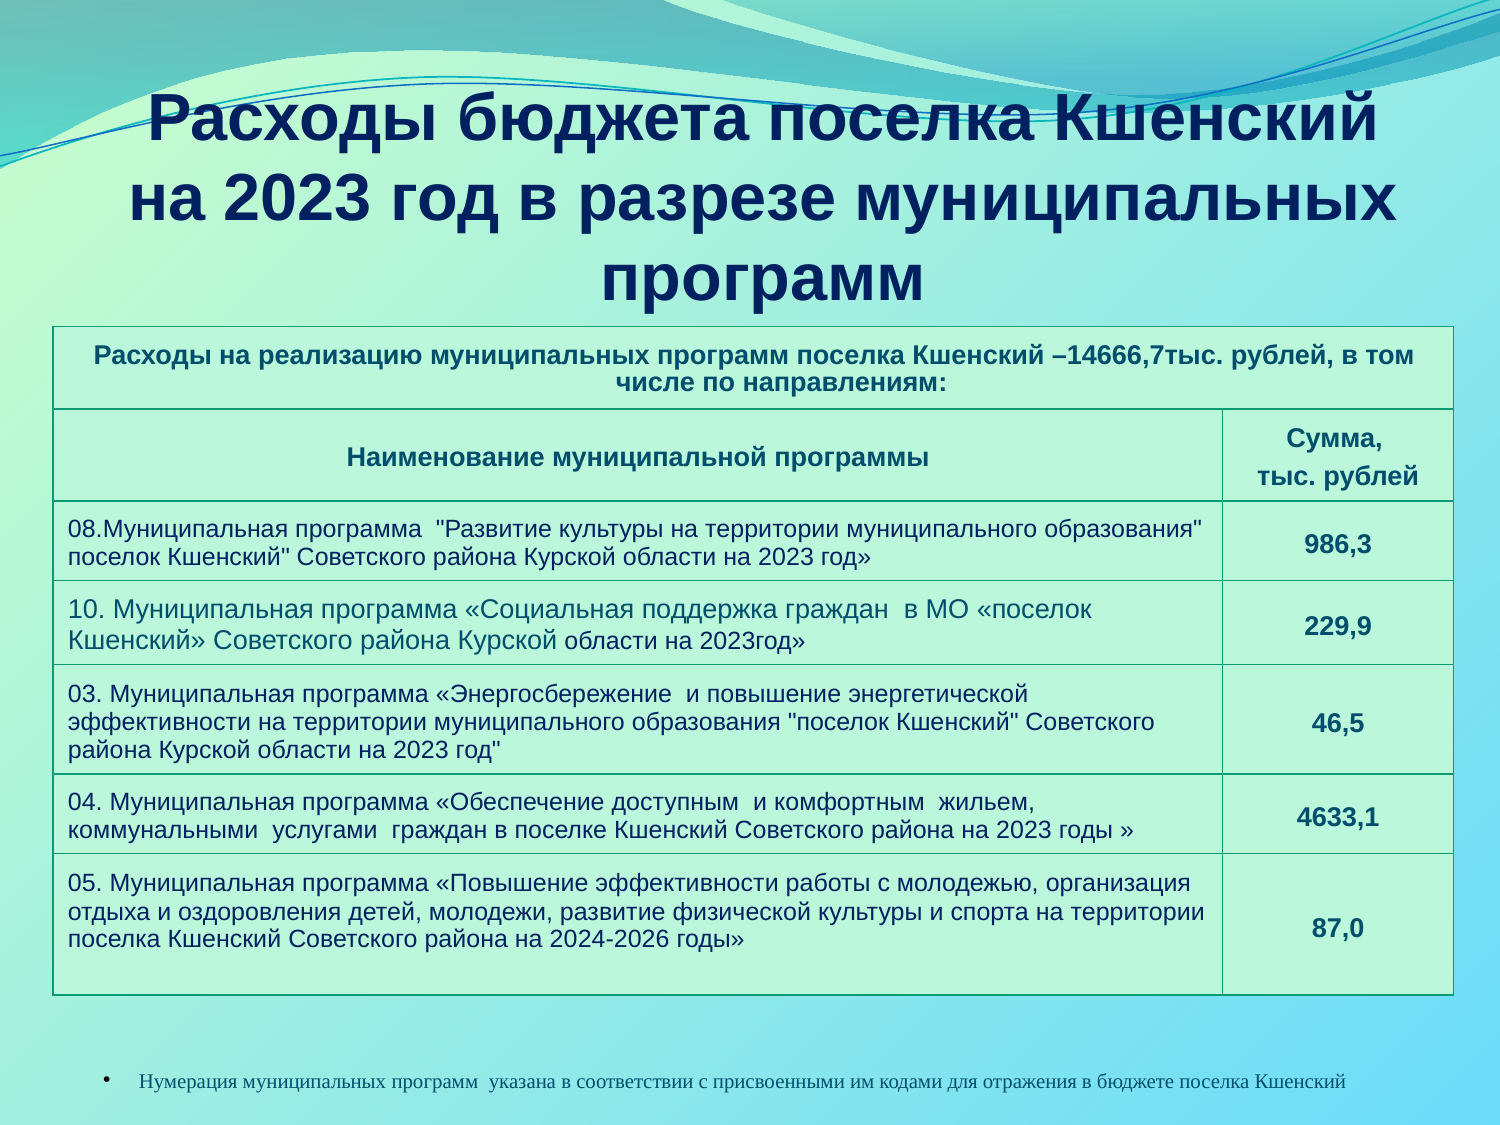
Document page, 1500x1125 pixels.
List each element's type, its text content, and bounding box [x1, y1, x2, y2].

table_cell 05. Муниципальная программа «Повышение эффективности работы с молодежью, организация отдыха и оздоровления детей, молодежи, развитие физической культуры и спорта на территории поселка Кшенский Советского района на 2024-2026 годы» [54, 854, 1222, 994]
table_cell 986,3 [1223, 502, 1453, 580]
table_cell 87,0 [1223, 854, 1453, 994]
table_cell Сумма, тыс. рублей [1223, 410, 1453, 500]
table_cell 229,9 [1223, 581, 1453, 664]
table_header Расходы на реализацию муниципальных программ поселка Кшенский –14666,7тыс. рублей, в том числе по направлениям: [54, 327, 1453, 408]
text_box Нумерация муниципальных программ указана в соответствии с присвоенными им кодами для отражения в бюджете поселка Кшенский [88, 1059, 1447, 1100]
text_box Расходы бюджета поселка Кшенский на 2023 год в разрезе муниципальных программ [88, 66, 1439, 315]
table_cell 4633,1 [1223, 775, 1453, 853]
table_cell 04. Муниципальная программа «Обеспечение доступным и комфортным жильем, коммунальными услугами граждан в поселке Кшенский Советского района на 2023 годы » [54, 775, 1222, 853]
table_cell 10. Муниципальная программа «Социальная поддержка граждан в МО «поселок Кшенский» Советского района Курской области на 2023год» [54, 581, 1222, 664]
table_cell Наименование муниципальной программы [54, 410, 1222, 500]
table_cell 03. Муниципальная программа «Энергосбережение и повышение энергетической эффективности на территории муниципального образования "поселок Кшенский" Советского района Курской области на 2023 год" [54, 665, 1222, 773]
table_cell 08.Муниципальная программа "Развитие культуры на территории муниципального образования" поселок Кшенский" Советского района Курской области на 2023 год» [54, 502, 1222, 580]
table_cell 46,5 [1223, 665, 1453, 773]
